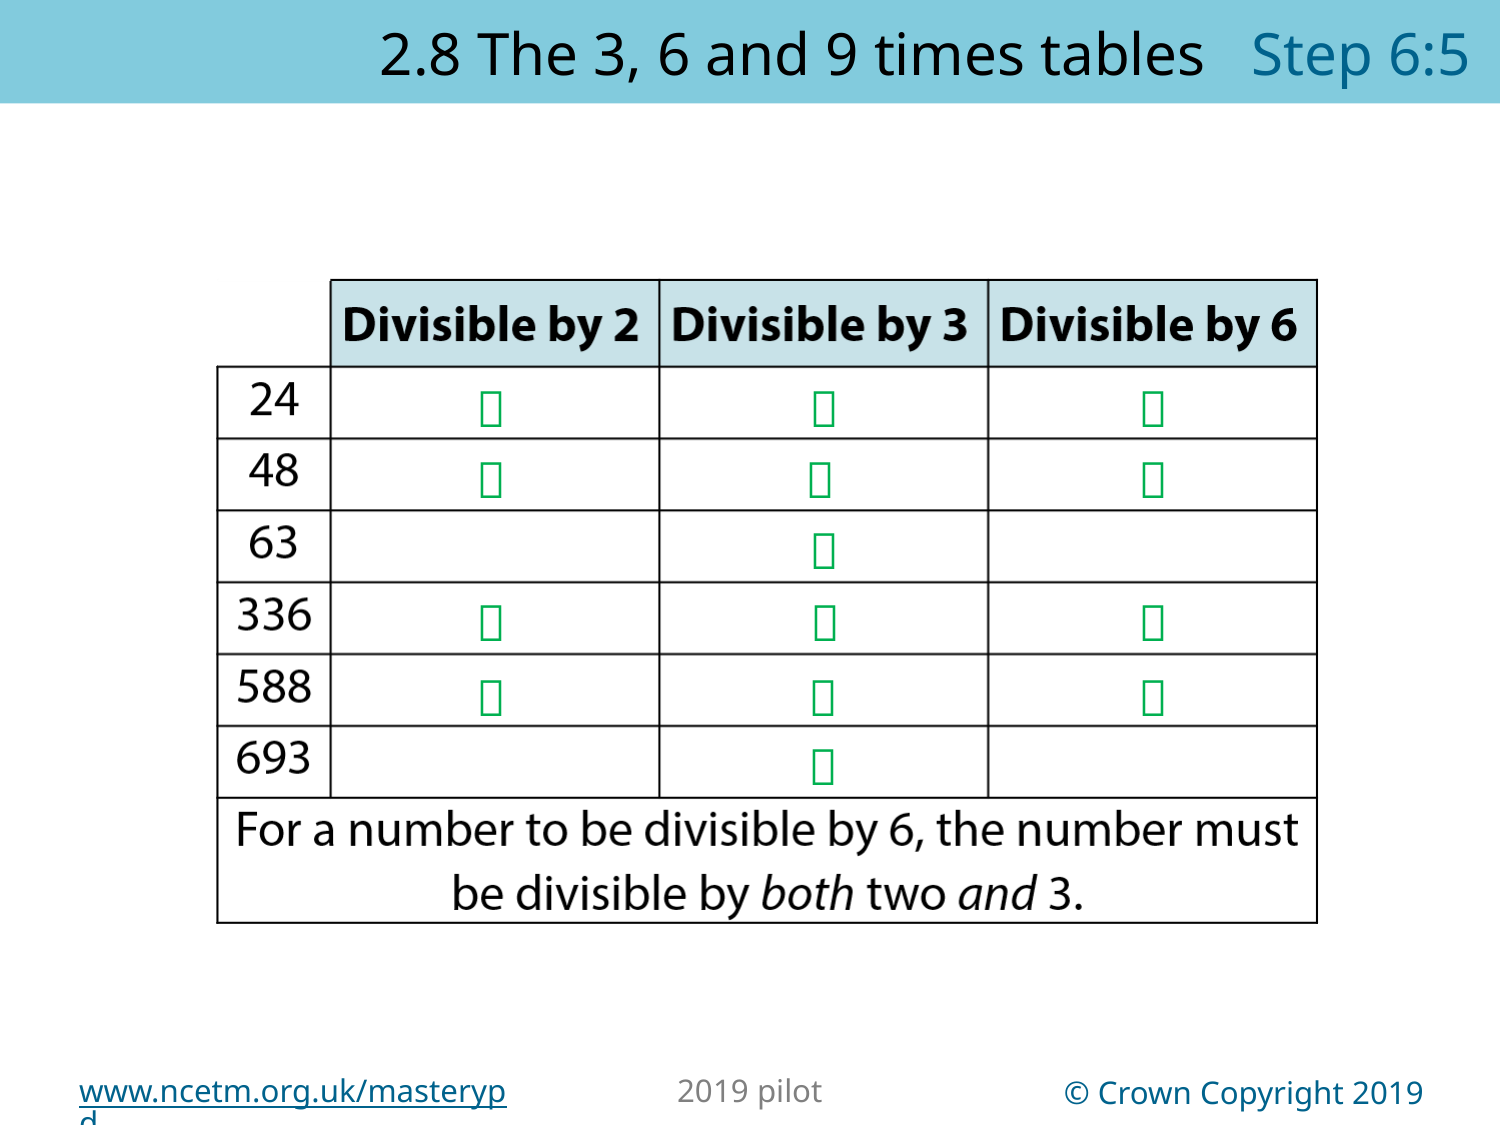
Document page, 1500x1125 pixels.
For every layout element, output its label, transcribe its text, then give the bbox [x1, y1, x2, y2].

picture [216, 278, 1321, 953]
list 2.8 The 3, 6 and 9 times tables Step 6:5 [0, 0, 1500, 104]
